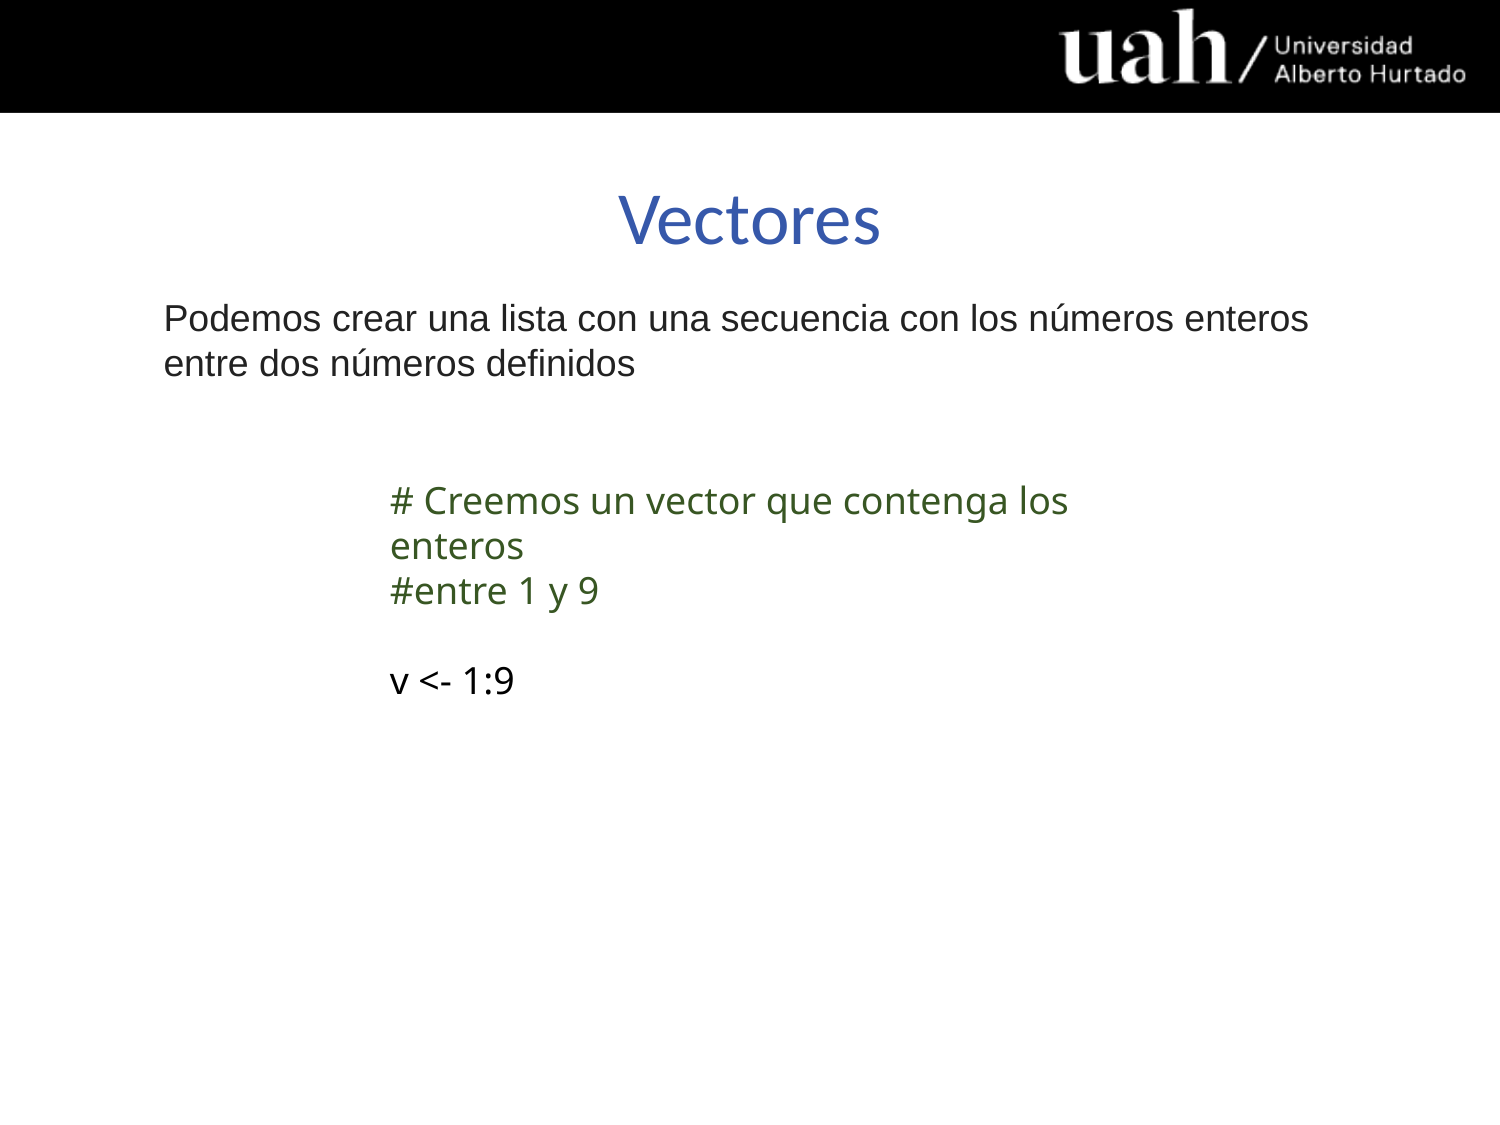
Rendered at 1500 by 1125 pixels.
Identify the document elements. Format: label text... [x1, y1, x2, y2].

text_box Podemos crear una lista con una secuencia con los números enteros entre dos números definidos [148, 286, 1352, 392]
text_box [0, 0, 1500, 114]
text_box Vectores [374, 162, 1125, 267]
text_box # Creemos un vector que contenga los enteros #entre 1 y 9 v <- 1:9 [374, 469, 1125, 800]
picture [1057, 0, 1468, 94]
